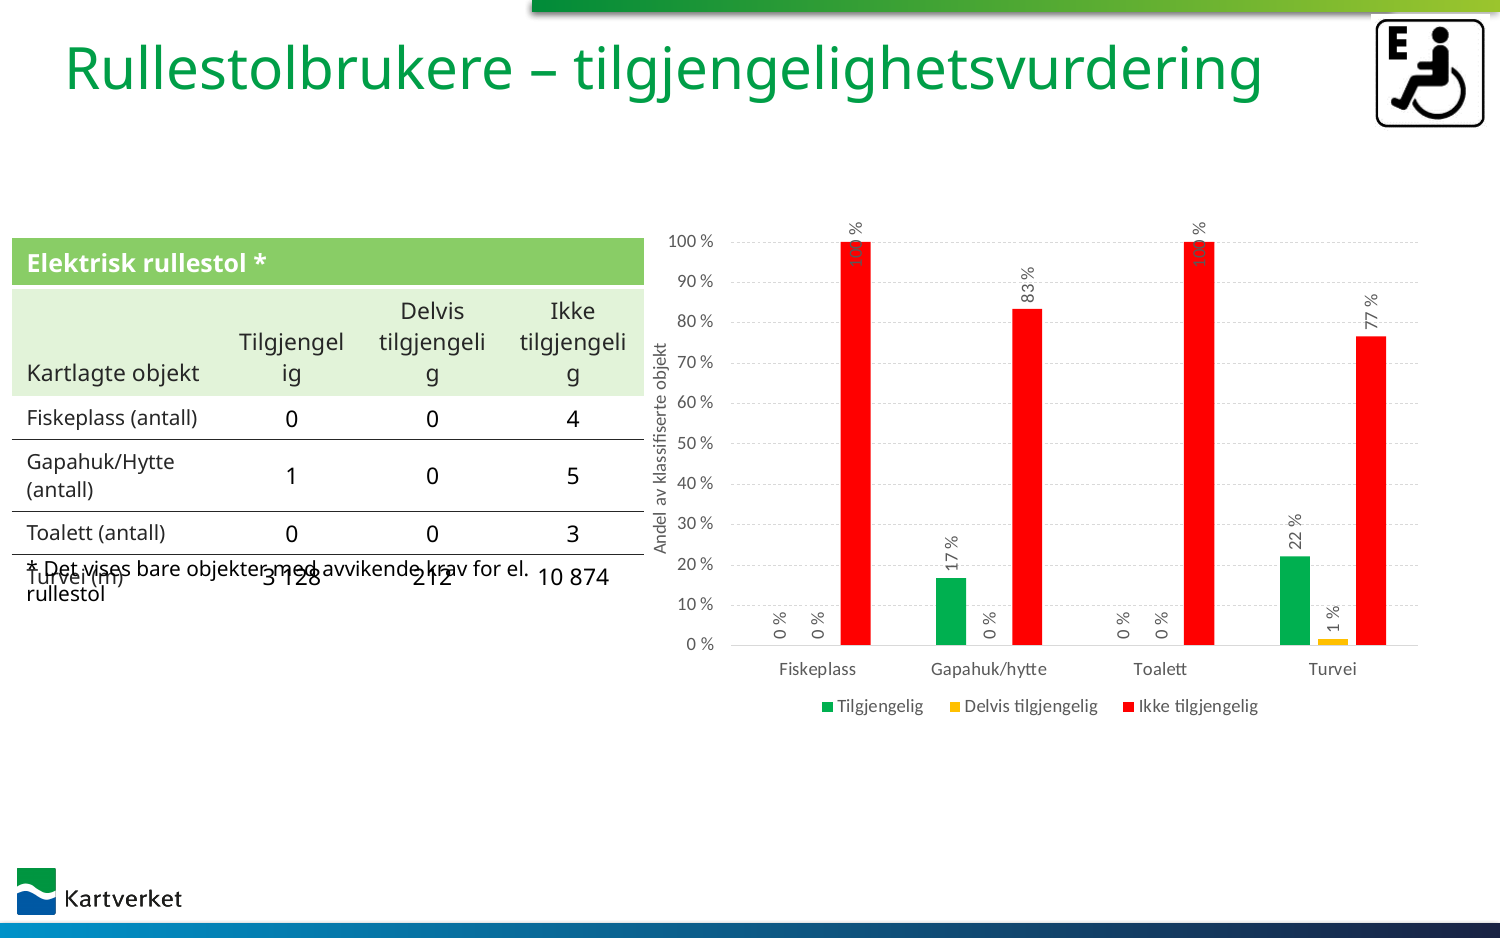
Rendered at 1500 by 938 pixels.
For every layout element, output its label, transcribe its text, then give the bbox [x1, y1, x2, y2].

table_cell 0 [362, 440, 503, 511]
table_cell Gapahuk/Hytte (antall) [12, 440, 222, 511]
table_cell Ikke tilgjengelig [503, 289, 638, 396]
table_cell 3 [503, 512, 638, 554]
table_cell 1 [222, 440, 362, 511]
table_cell Delvis tilgjengelig [362, 289, 503, 396]
table_cell 0 [222, 512, 362, 548]
table_cell Kartlagte objekt [12, 289, 222, 396]
text_box Rullestolbrukere – tilgjengelighetsvurdering [49, 12, 1372, 109]
table_cell Tilgjengelig [222, 289, 362, 396]
table_cell 5 [503, 440, 638, 511]
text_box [1371, 13, 1491, 133]
text_box * Det vises bare objekter med avvikende krav for el. rullestol [11, 548, 597, 613]
table_cell 10 874 [597, 555, 638, 598]
table_cell 0 [362, 512, 503, 548]
table_cell Fiskeplass (antall) [12, 396, 222, 439]
table_cell Toalett (antall) [12, 512, 222, 548]
table_cell 0 [362, 396, 503, 439]
table_cell 4 [503, 396, 638, 439]
table_header Elektrisk rullestol * [12, 238, 638, 285]
table_cell 0 [222, 396, 362, 439]
picture [643, 218, 1429, 728]
